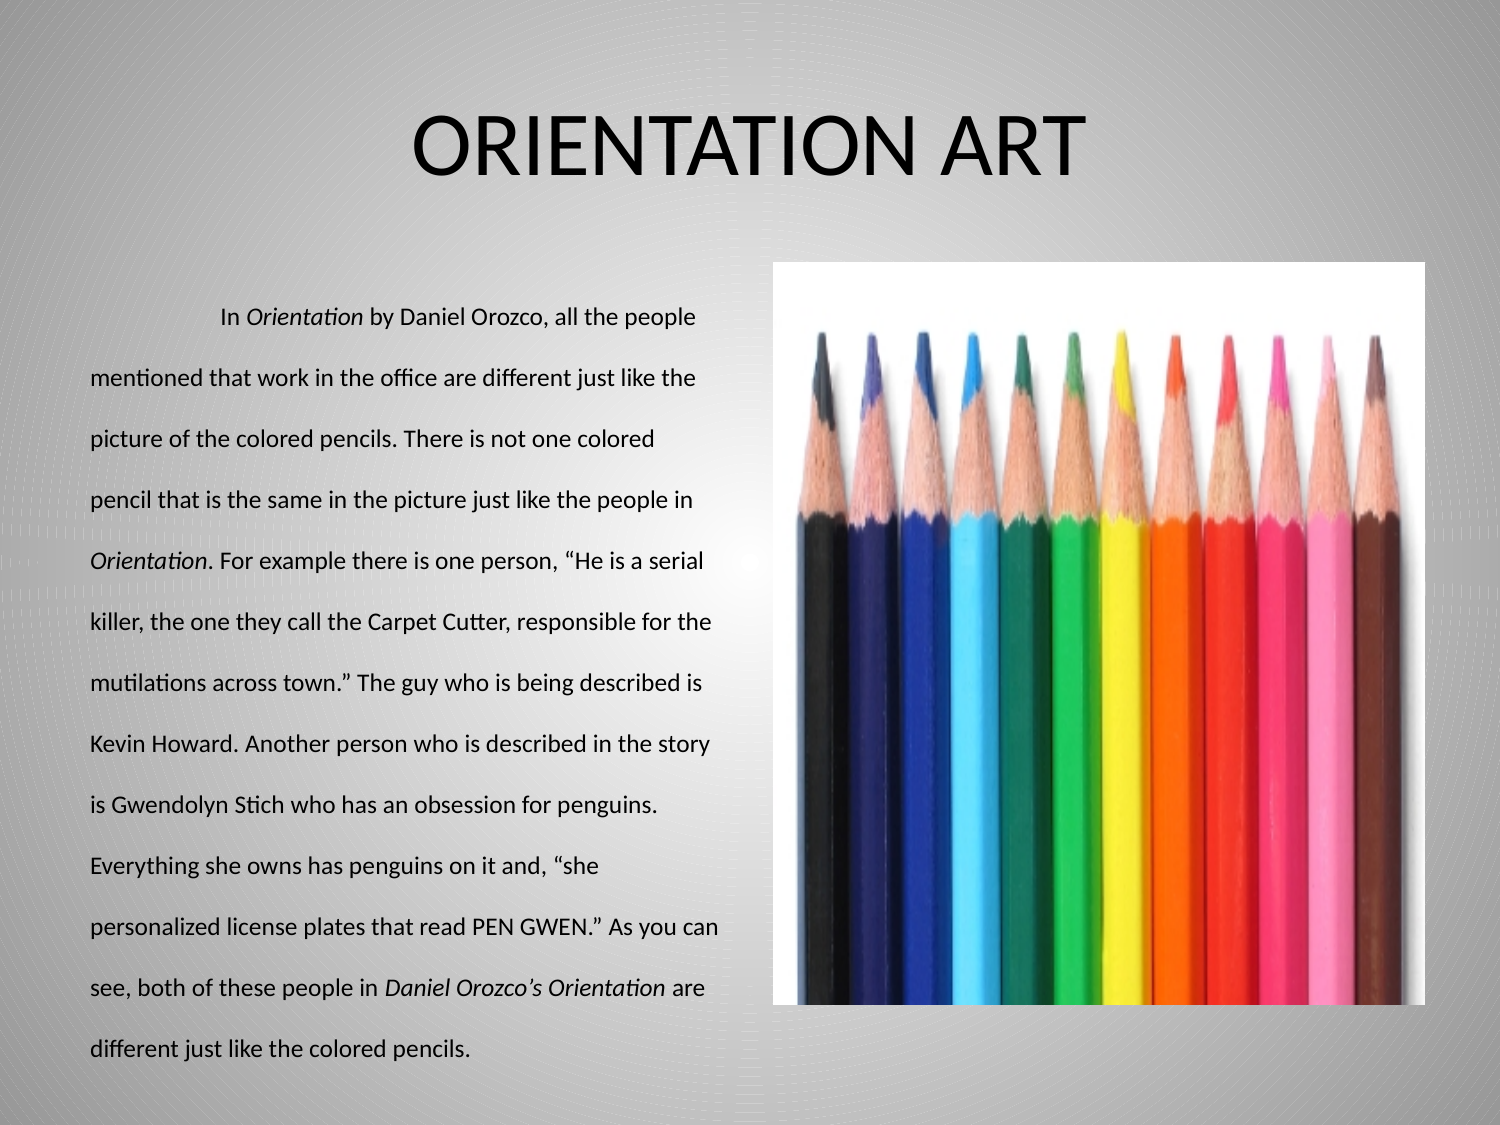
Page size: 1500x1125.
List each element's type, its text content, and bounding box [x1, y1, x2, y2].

title ORIENTATION ART [75, 45, 1425, 233]
picture [773, 262, 1426, 1006]
list In Orientation by Daniel Orozco, all the people mentioned that work in the office are different just like the picture of the colored pencils. There is not one colored pencil that is the same in the picture just like the people in Orientation. For example there is one person, “He is a serial killer, the one they call the Carpet Cutter, responsible for the mutilations across town.” The guy who is being described is Kevin Howard. Another person who is described in the story is Gwendolyn Stich who has an obsession for penguins. Everything she owns has penguins on it and, “she personalized license plates that read PEN GWEN.” As you can see, both of these people in Daniel Orozco’s Orientation are different just like the colored pencils. [75, 262, 738, 1125]
